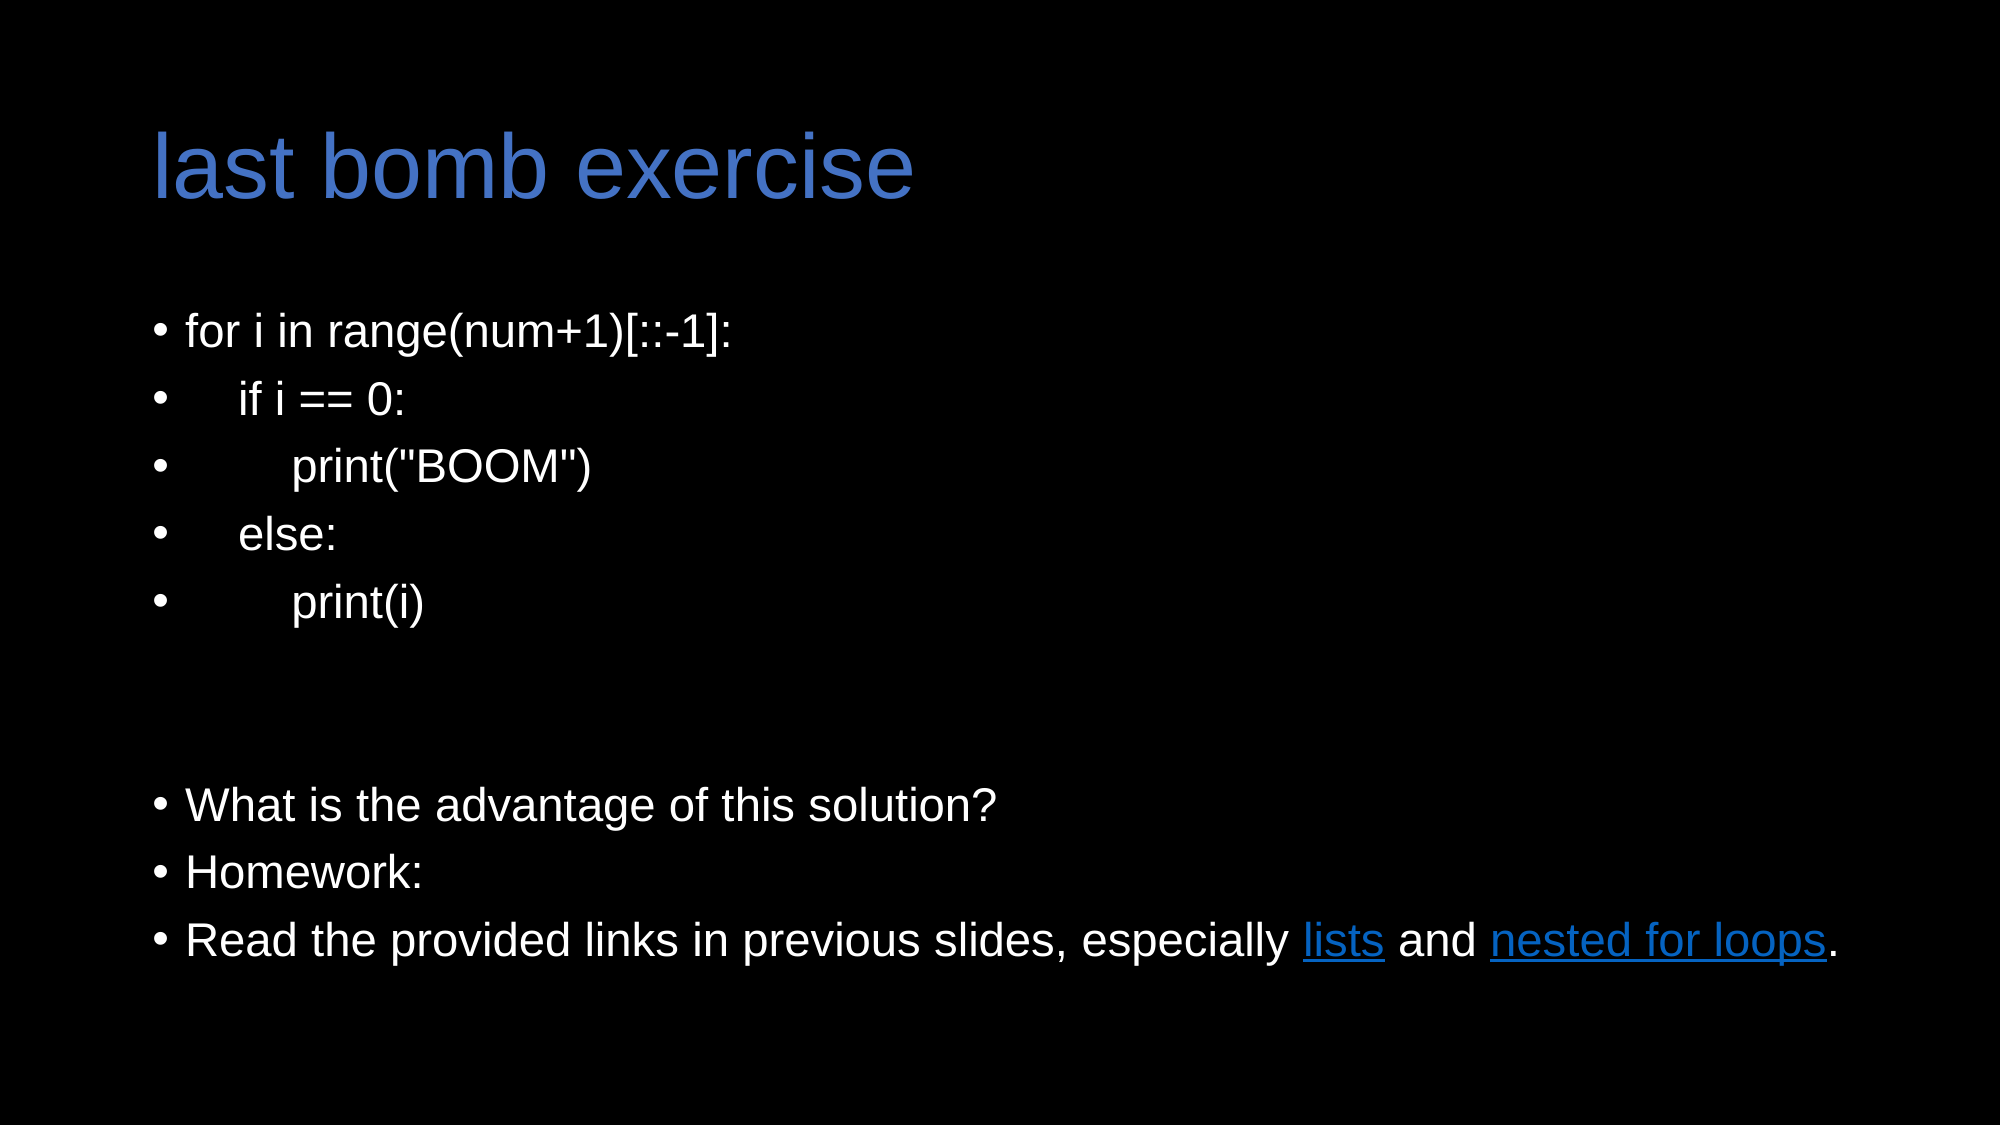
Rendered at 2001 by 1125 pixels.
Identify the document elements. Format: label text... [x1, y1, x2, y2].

title last bomb exercise [137, 59, 1863, 278]
list for i in range(num+1)[::-1]: if i == 0: print("BOOM") else: print(i) What is the advantage of this solution? Homework: Read the provided links in previous slides, especially lists and nested for loops. [137, 299, 1863, 1014]
